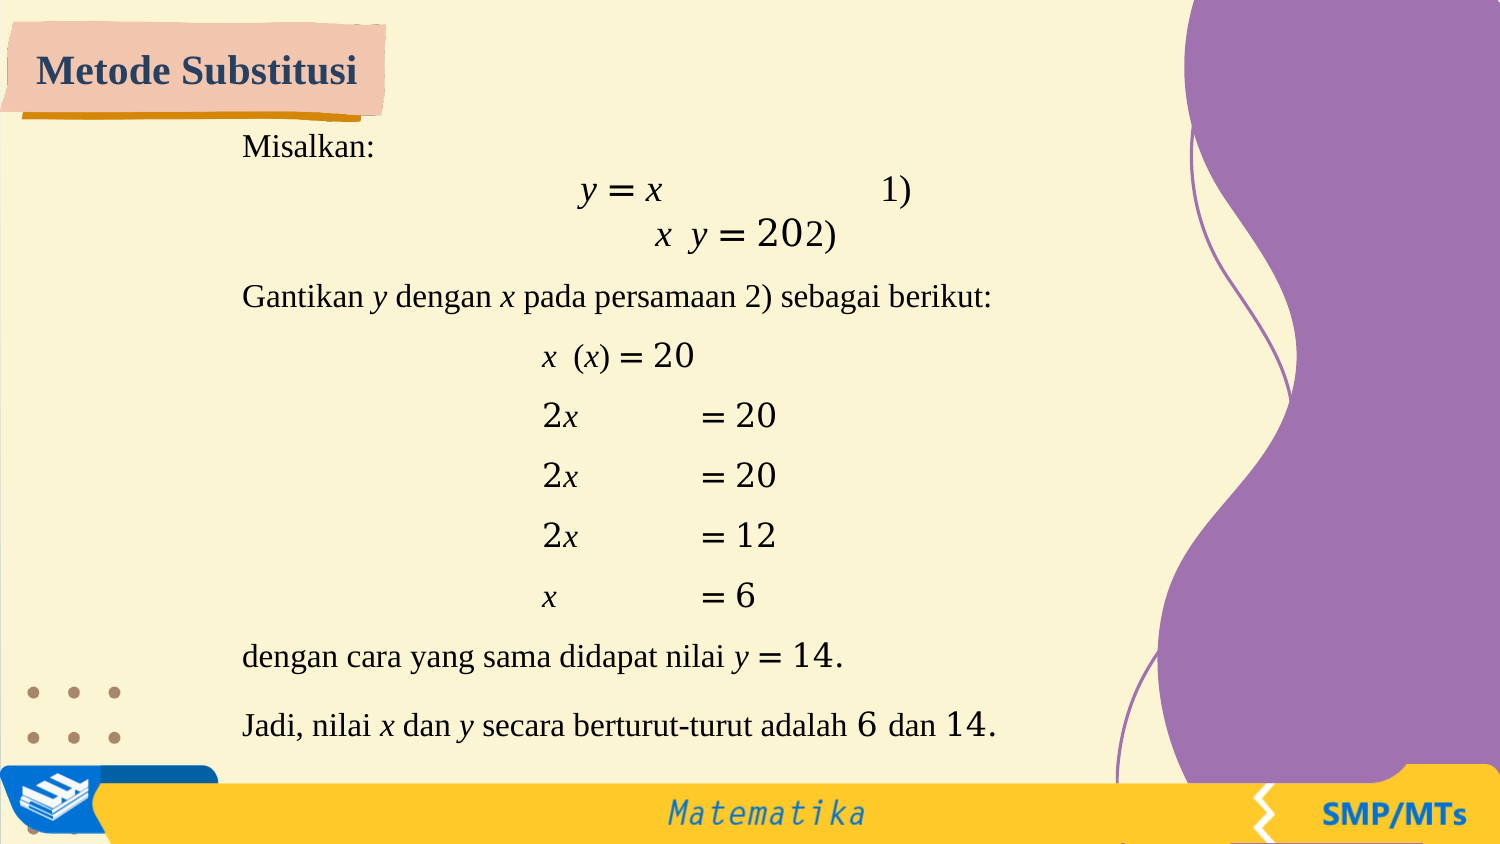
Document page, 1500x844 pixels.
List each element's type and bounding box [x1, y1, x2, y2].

text_box [0, 0, 1500, 844]
